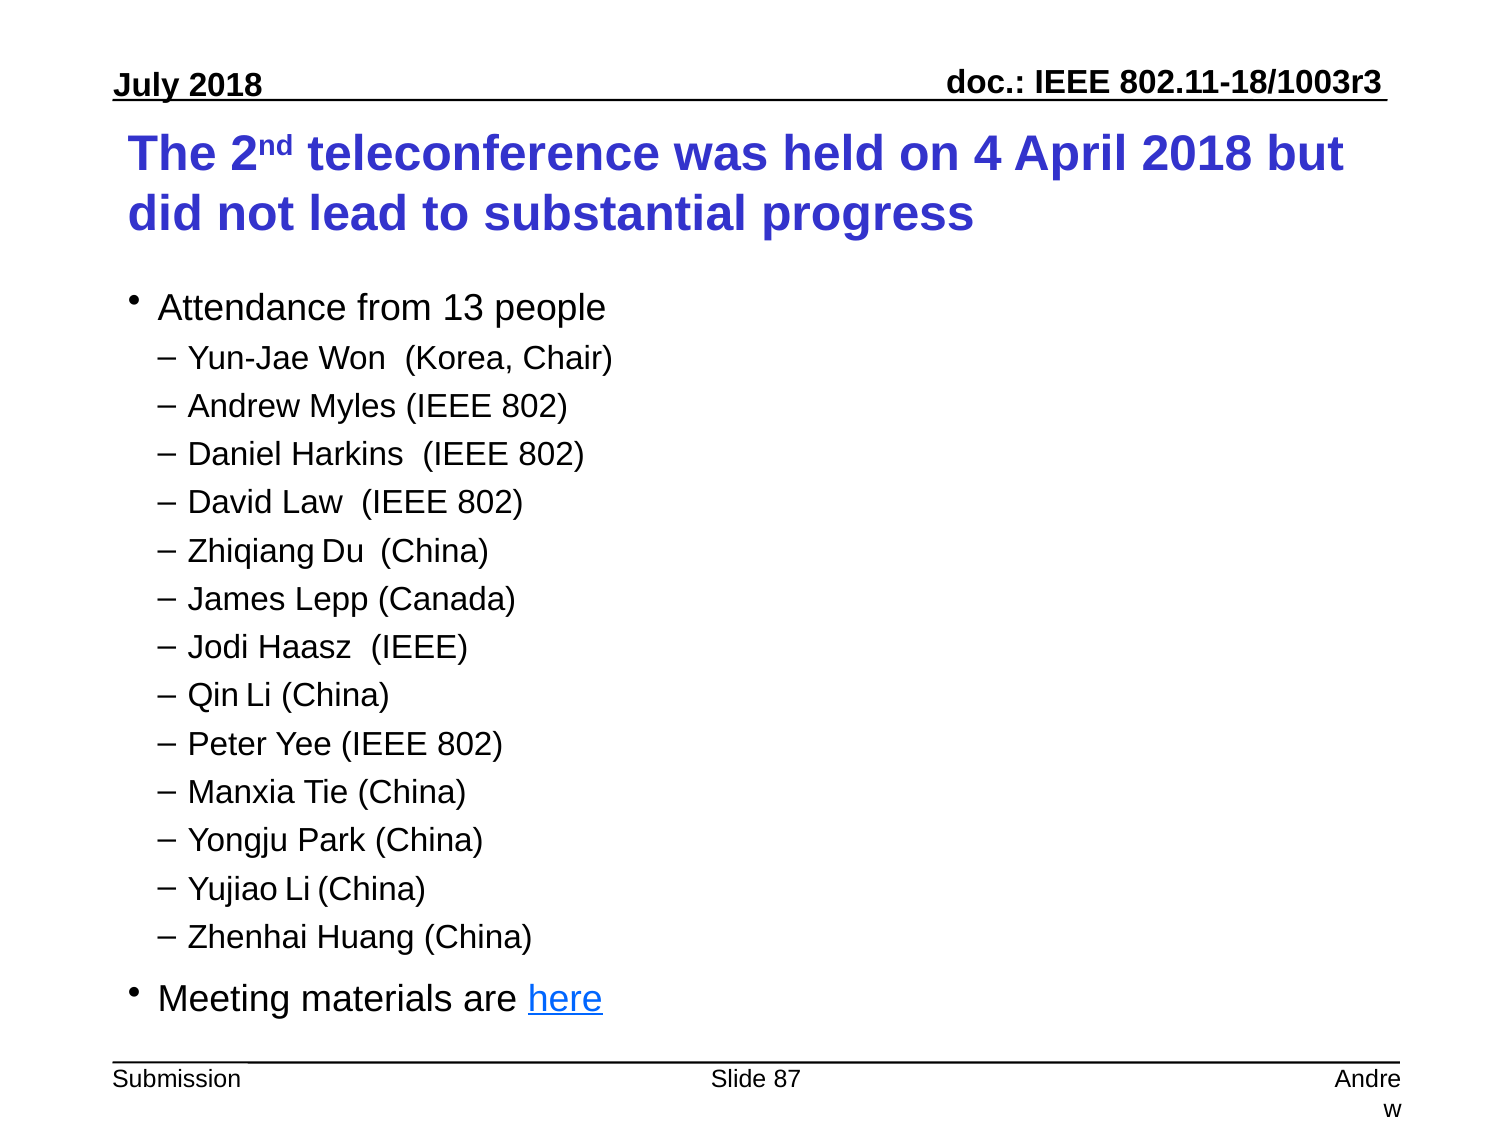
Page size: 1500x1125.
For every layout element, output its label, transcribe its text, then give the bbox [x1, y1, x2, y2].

title The 2nd teleconference was held on 4 April 2018 but did not lead to substantial progress [112, 112, 1388, 275]
footer Andrew Myles, Cisco [1320, 1061, 1402, 1093]
slide_number Slide 87 [709, 1061, 803, 1093]
list Attendance from 13 people Yun-Jae Won (Korea, Chair) Andrew Myles (IEEE 802) Daniel Harkins (IEEE 802) David Law (IEEE 802) Zhiqiang Du (China) James Lepp (Canada) Jodi Haasz (IEEE) Qin Li (China) Peter Yee (IEEE 802) Manxia Tie (China) Yongju Park (China) Yujiao Li (China) Zhenhai Huang (China) Meeting materials are here [112, 275, 1388, 950]
